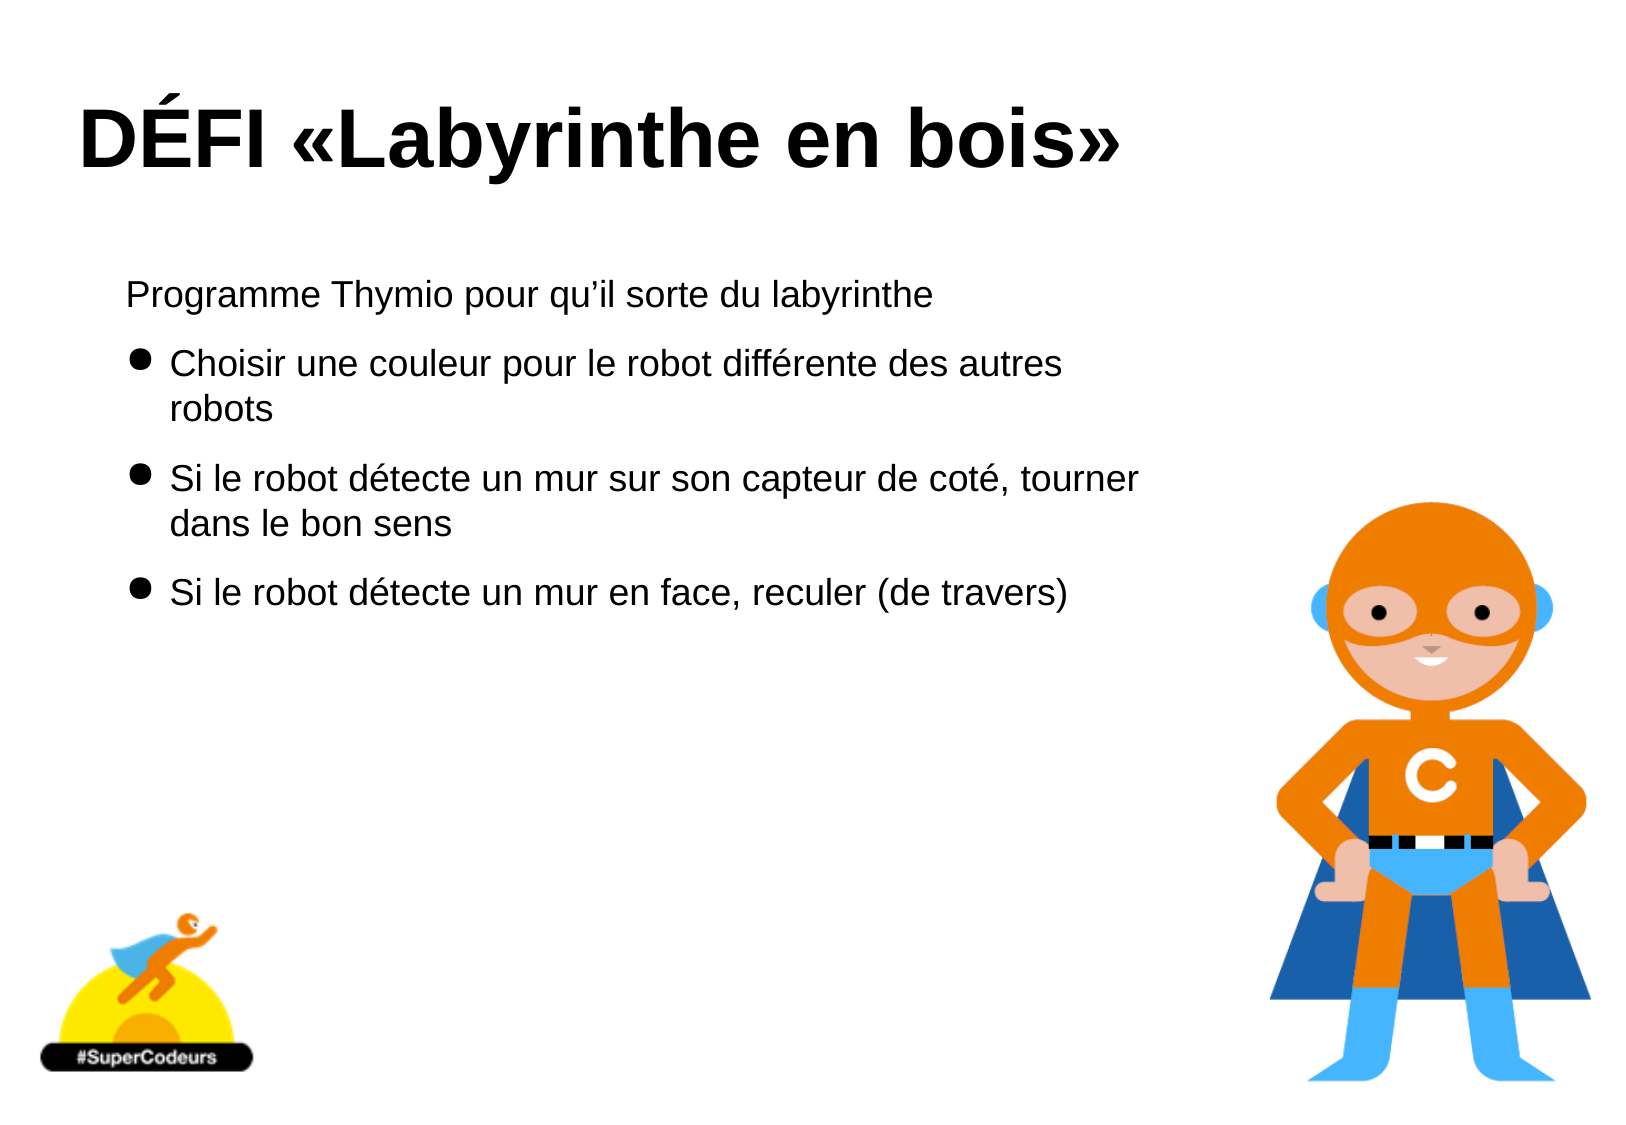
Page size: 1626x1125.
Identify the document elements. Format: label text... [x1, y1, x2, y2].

picture [1269, 481, 1614, 1094]
text_box DÉFI «Labyrinthe en bois» [60, 66, 1515, 228]
text_box Programme Thymio pour qu’il sorte du labyrinthe Choisir une couleur pour le robot différente des autres robots Si le robot détecte un mur sur son capteur de coté, tourner dans le bon sens Si le robot détecte un mur en face, reculer (de travers) [64, 252, 1178, 875]
picture [22, 895, 276, 1087]
